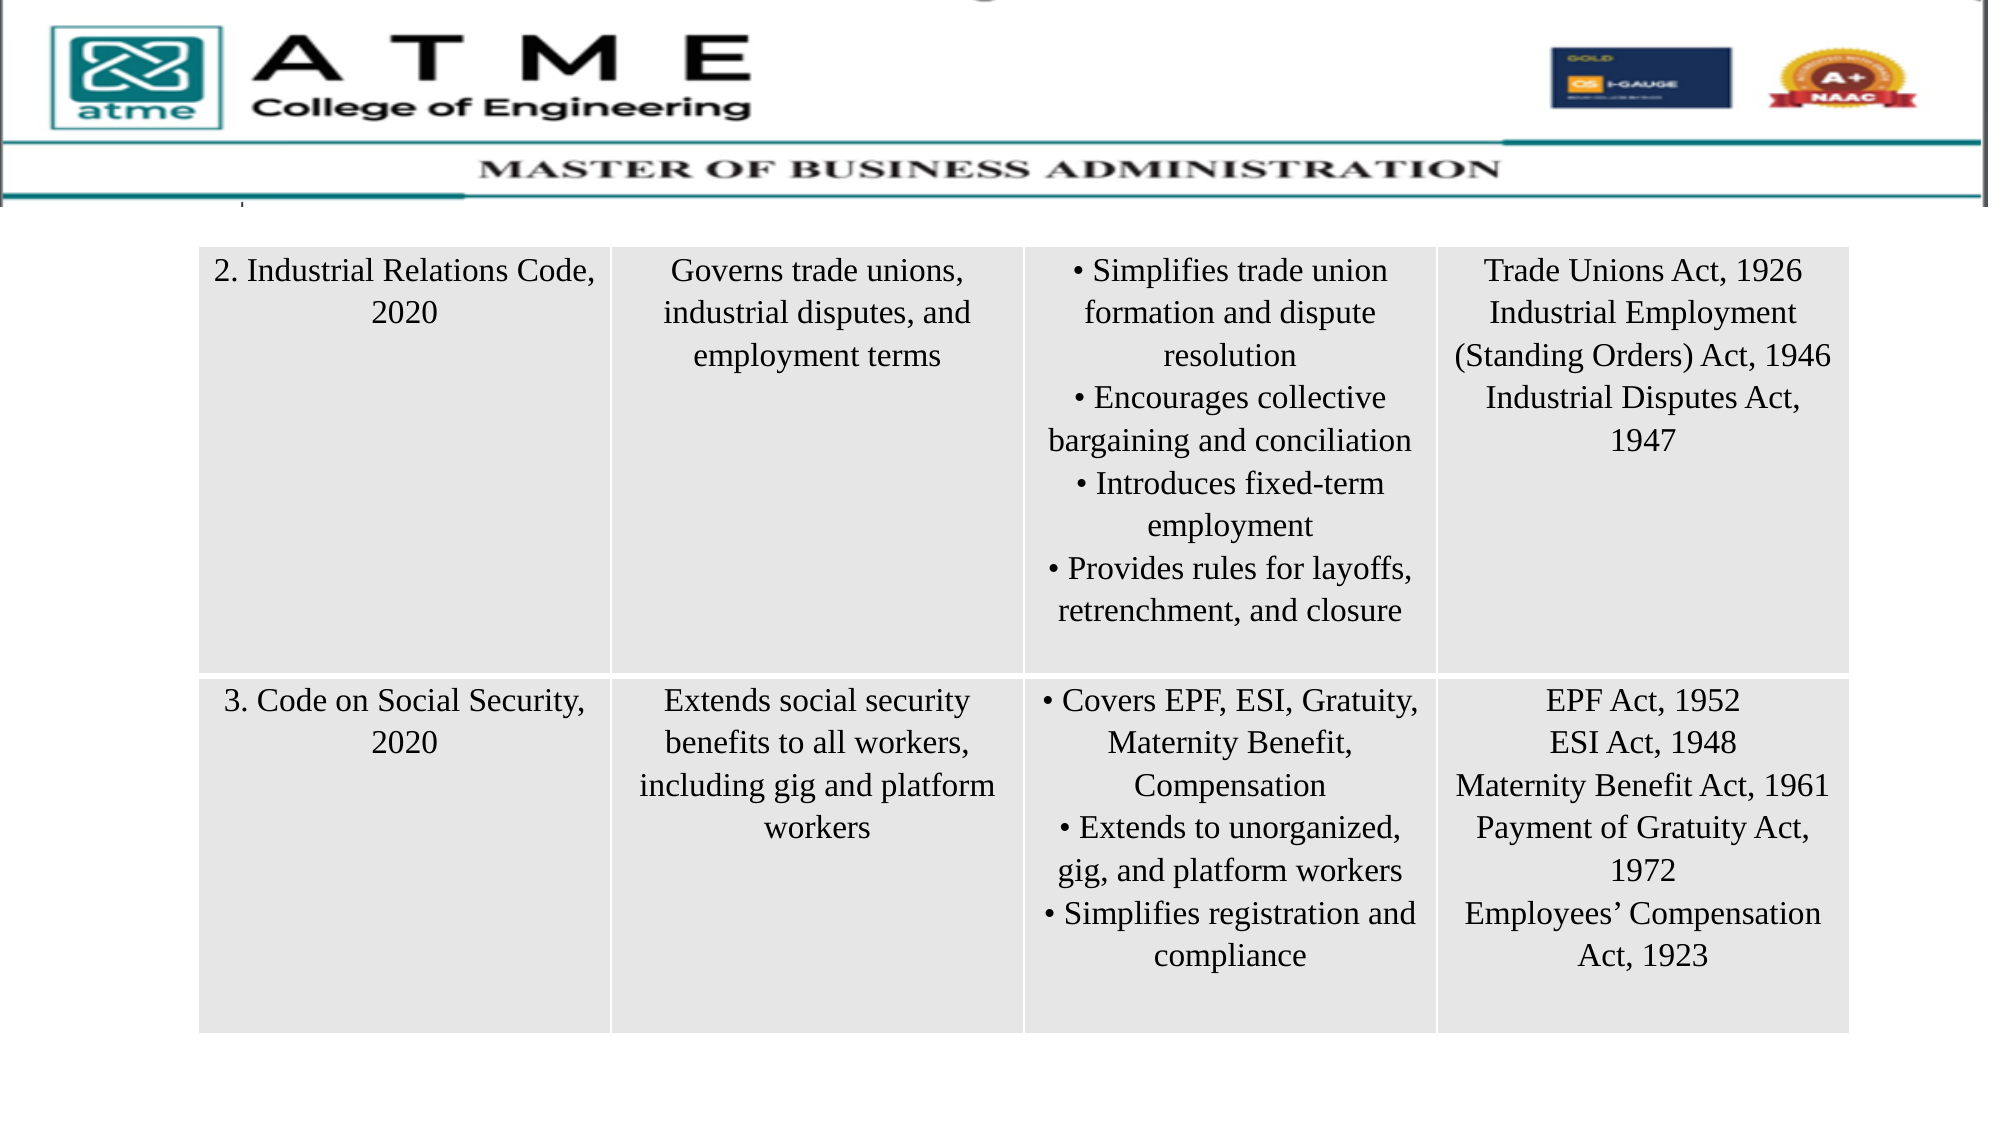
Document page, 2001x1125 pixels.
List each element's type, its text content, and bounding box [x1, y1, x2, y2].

table_cell EPF Act, 1952 ESI Act, 1948 Maternity Benefit Act, 1961 Payment of Gratuity Act, 1972 Employees’ Compensation Act, 1923 [1438, 679, 1849, 1033]
picture [0, 0, 1988, 207]
table_header 2. Industrial Relations Code, 2020 [199, 247, 610, 673]
table_header Governs trade unions, industrial disputes, and employment terms [612, 247, 1023, 673]
table_cell 3. Code on Social Security, 2020 [199, 679, 610, 1033]
table_header • Simplifies trade union formation and dispute resolution • Encourages collective bargaining and conciliation • Introduces fixed-term employment • Provides rules for layoffs, retrenchment, and closure [1025, 247, 1436, 673]
table_cell Extends social security benefits to all workers, including gig and platform workers [612, 679, 1023, 1033]
table_cell • Covers EPF, ESI, Gratuity, Maternity Benefit, Compensation • Extends to unorganized, gig, and platform workers • Simplifies registration and compliance [1025, 679, 1436, 1033]
table_header Trade Unions Act, 1926 Industrial Employment (Standing Orders) Act, 1946 Industrial Disputes Act, 1947 [1438, 247, 1849, 673]
